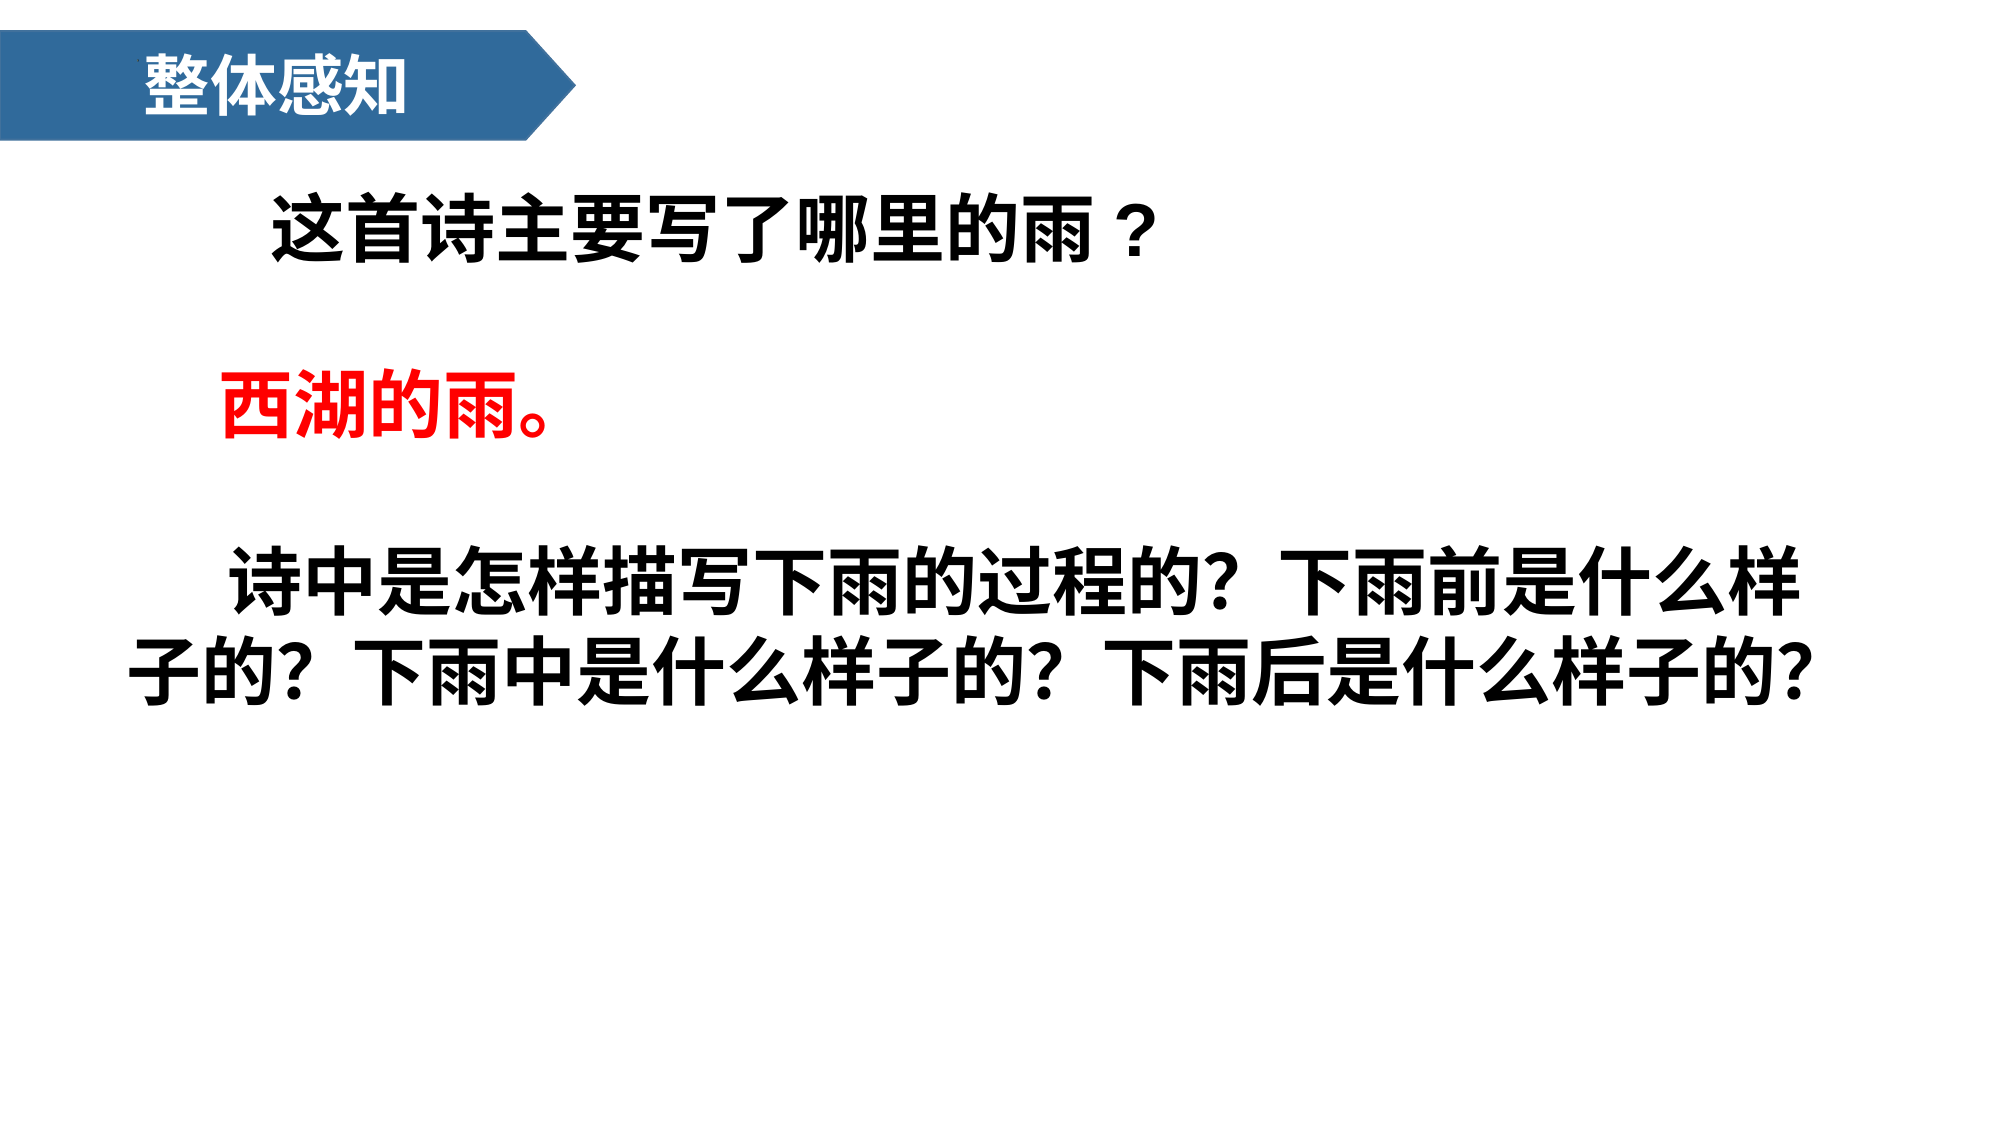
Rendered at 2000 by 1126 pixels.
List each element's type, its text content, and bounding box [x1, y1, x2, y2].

text_box 诗中是怎样描写下雨的过程的？下雨前是什么样子的？下雨中是什么样子的？下雨后是什么样子的？ [111, 527, 1884, 813]
text_box 这首诗主要写了哪里的雨? [255, 173, 1378, 279]
text_box 整体感知 [125, 42, 540, 125]
text_box 西湖的雨。 [102, 350, 1878, 456]
